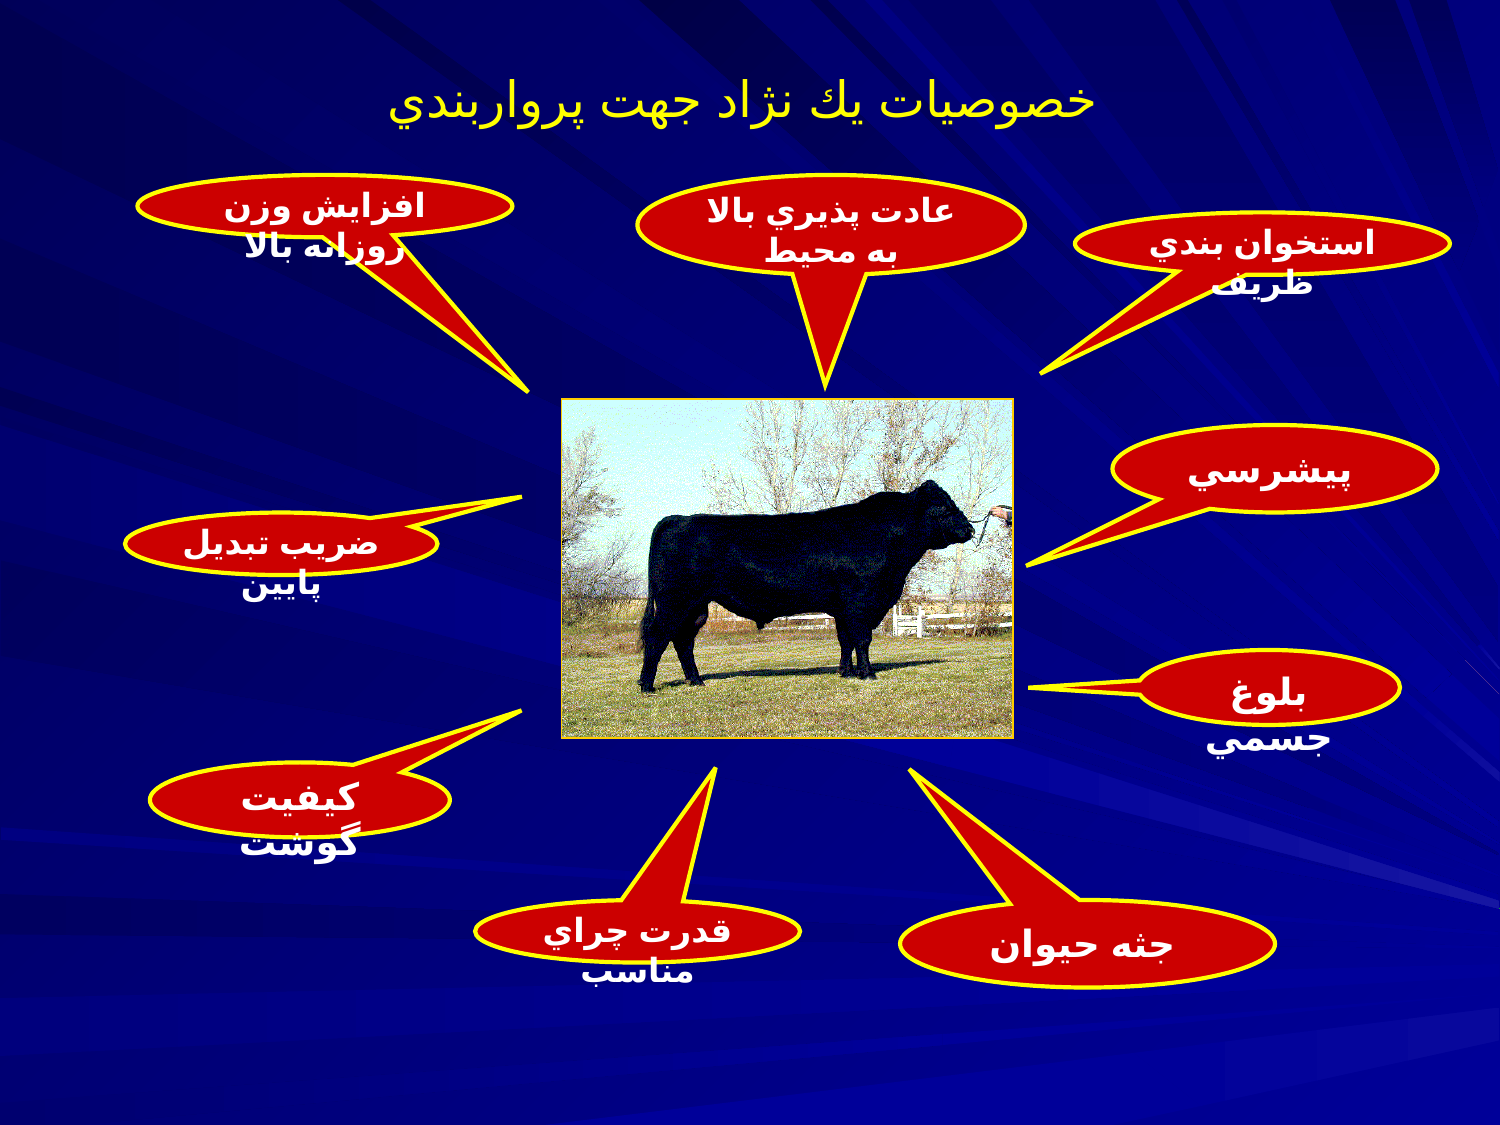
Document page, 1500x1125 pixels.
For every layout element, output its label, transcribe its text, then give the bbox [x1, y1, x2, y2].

text_box قدرت چراي مناسب [475, 767, 801, 963]
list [562, 399, 1013, 738]
text_box استخوان بندي ظريف [1040, 212, 1450, 374]
text_box ضريب تبديل پايين [124, 496, 522, 576]
text_box عادت پذيري بالا به محيط [637, 174, 1025, 386]
text_box بلوغ جسمي [1028, 649, 1401, 725]
text_box افزايش وزن روزانه بالا [137, 174, 529, 393]
text_box كيفيت گوشت [149, 710, 522, 838]
text_box پيشرسي [1026, 424, 1438, 566]
title خصوصيات يك نژاد جهت پرواربندي [74, 45, 1426, 151]
text_box جثه حيوان [900, 769, 1276, 988]
